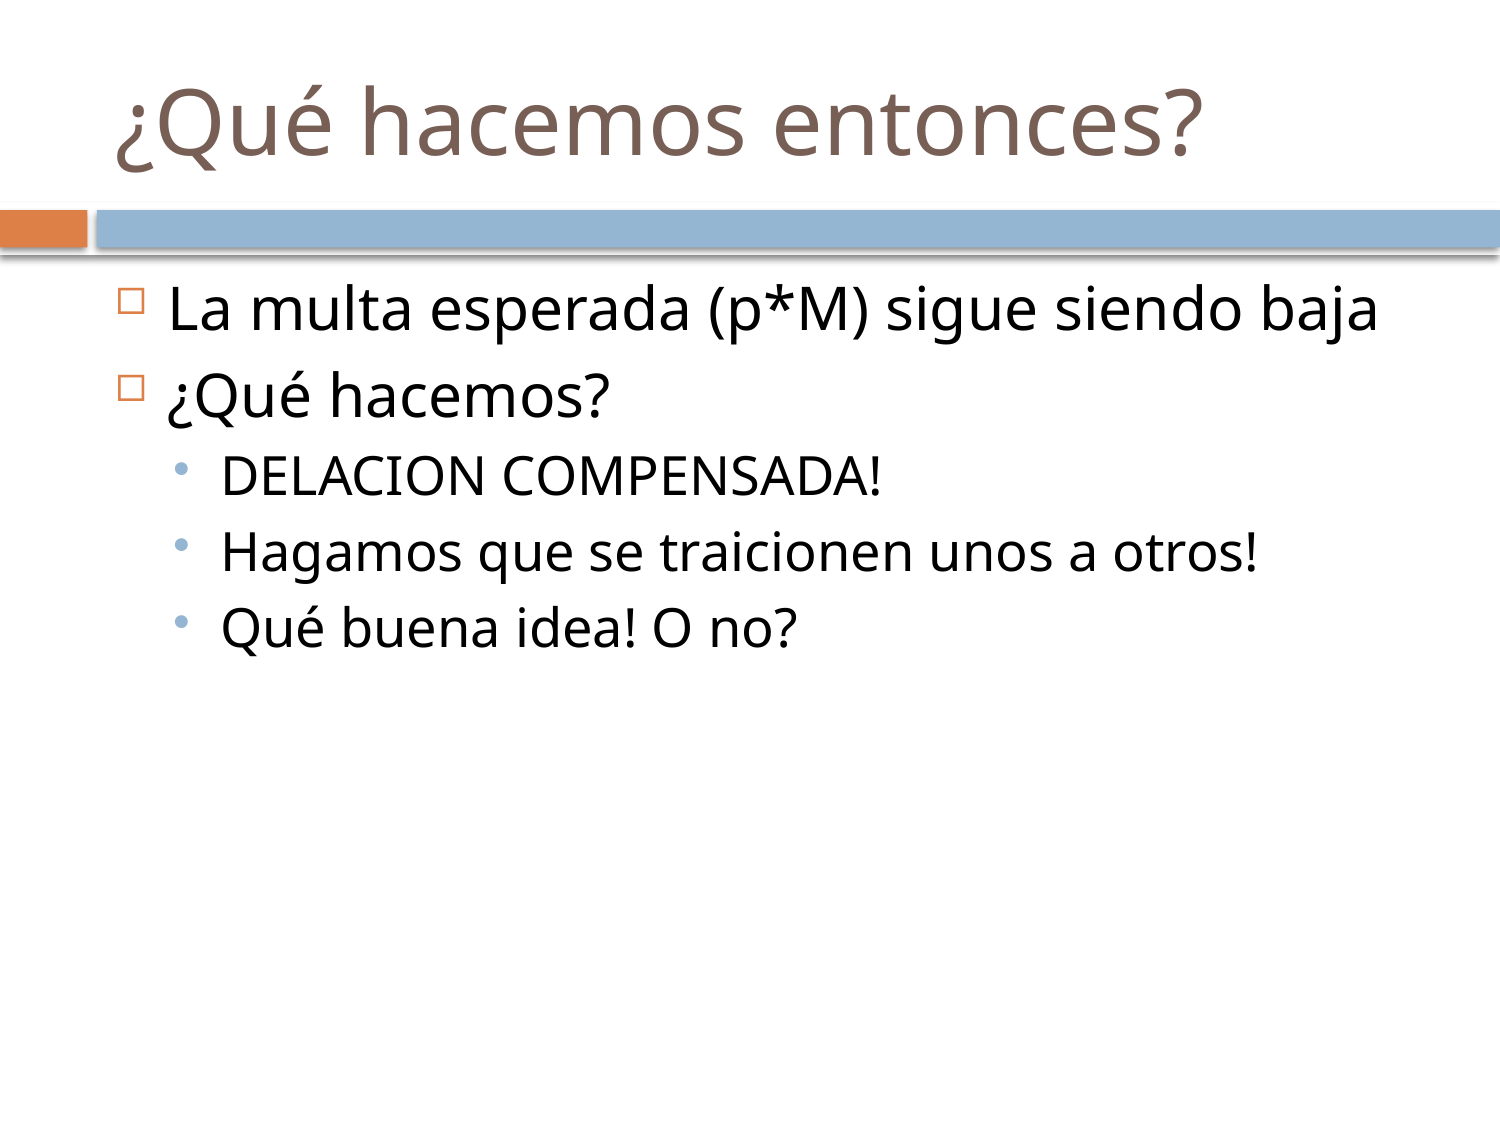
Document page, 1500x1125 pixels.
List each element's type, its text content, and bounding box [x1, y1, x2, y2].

title ¿Qué hacemos entonces? [100, 37, 1438, 200]
list La multa esperada (p*M) sigue siendo baja ¿Qué hacemos? DELACION COMPENSADA! Hagamos que se traicionen unos a otros! Qué buena idea! O no? [100, 262, 1438, 1000]
